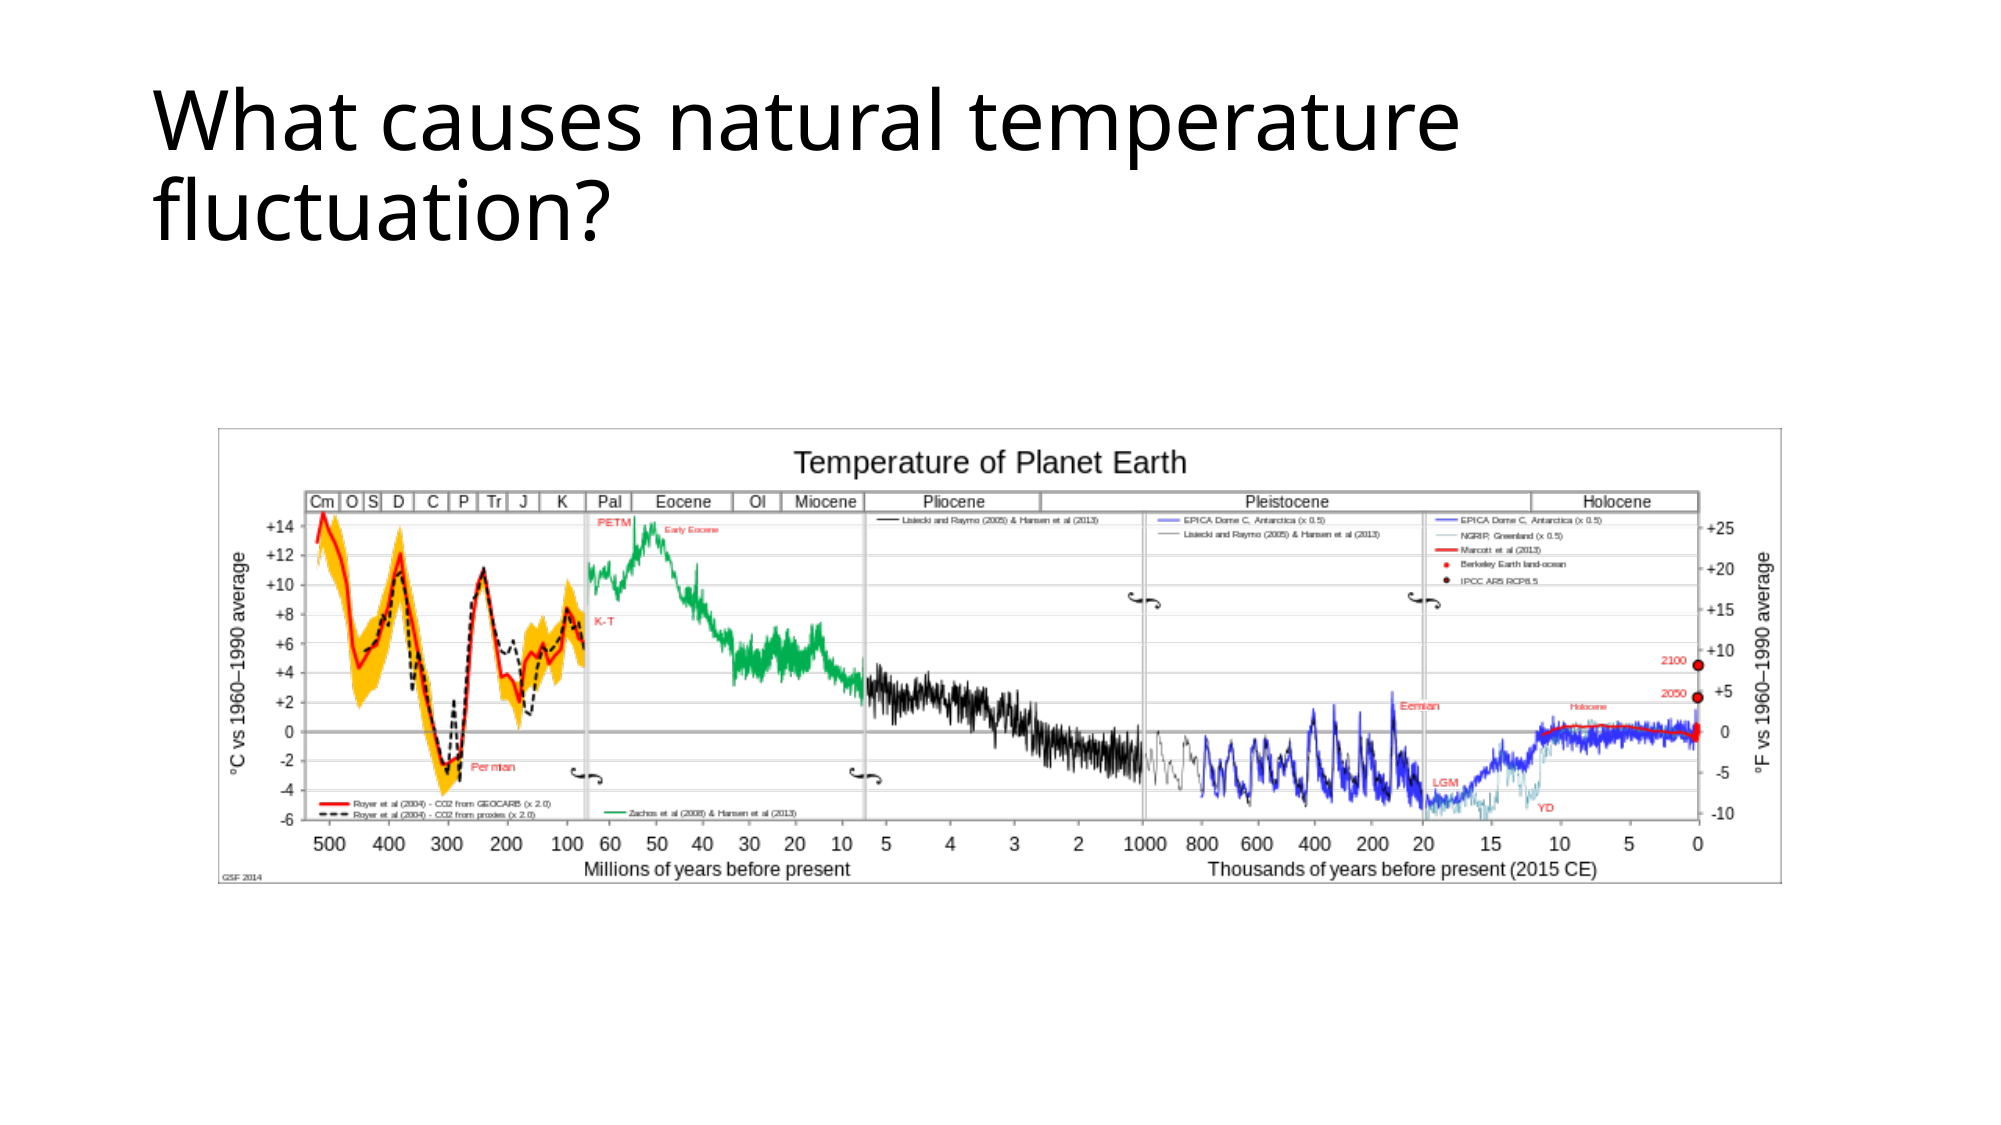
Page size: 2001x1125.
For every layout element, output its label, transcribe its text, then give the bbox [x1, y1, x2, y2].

title What causes natural temperature fluctuation? [137, 59, 1863, 278]
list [218, 429, 1782, 884]
